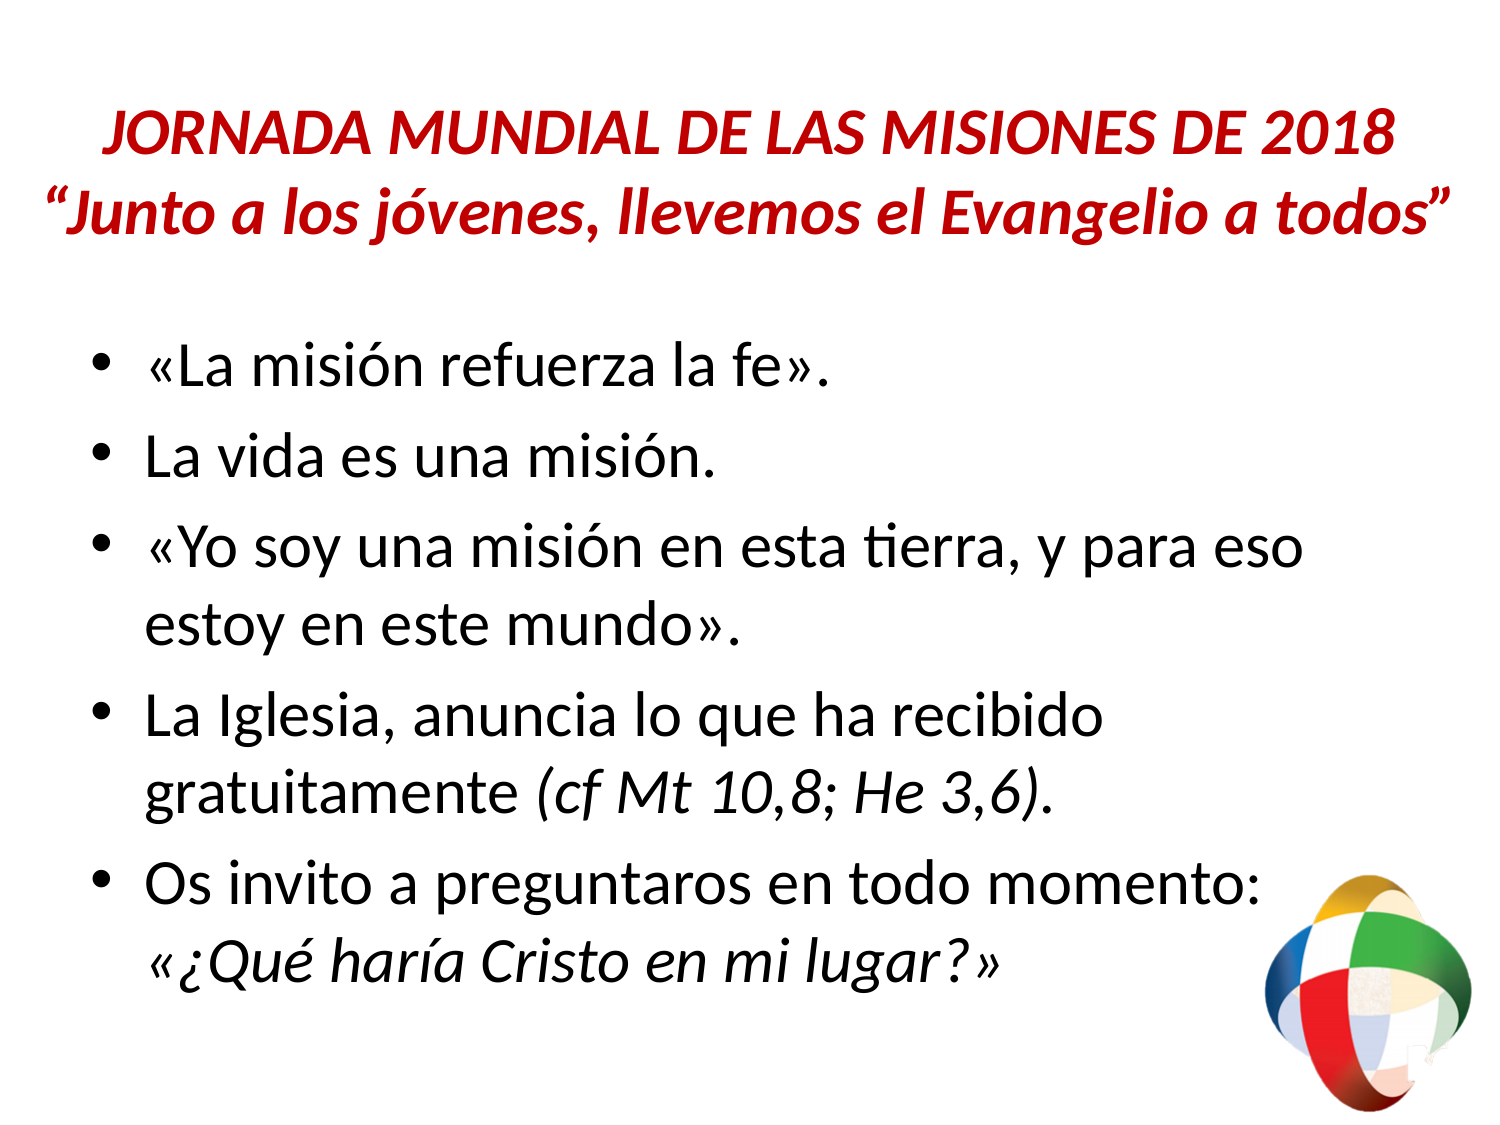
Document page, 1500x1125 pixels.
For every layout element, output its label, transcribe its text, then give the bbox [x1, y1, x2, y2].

picture [1245, 859, 1479, 1124]
list «La misión refuerza la fe». La vida es una misión. «Yo soy una misión en esta tierra, y para eso estoy en este mundo». La Iglesia, anuncia lo que ha recibido gratuitamente (cf Mt 10,8; He 3,6). Os invito a preguntaros en todo momento: «¿Qué haría Cristo en mi lugar?» [75, 314, 1425, 1005]
title JORNADA MUNDIAL DE LAS MISIONES DE 2018 “Junto a los jóvenes, llevemos el Evangelio a todos” [0, 45, 1500, 291]
